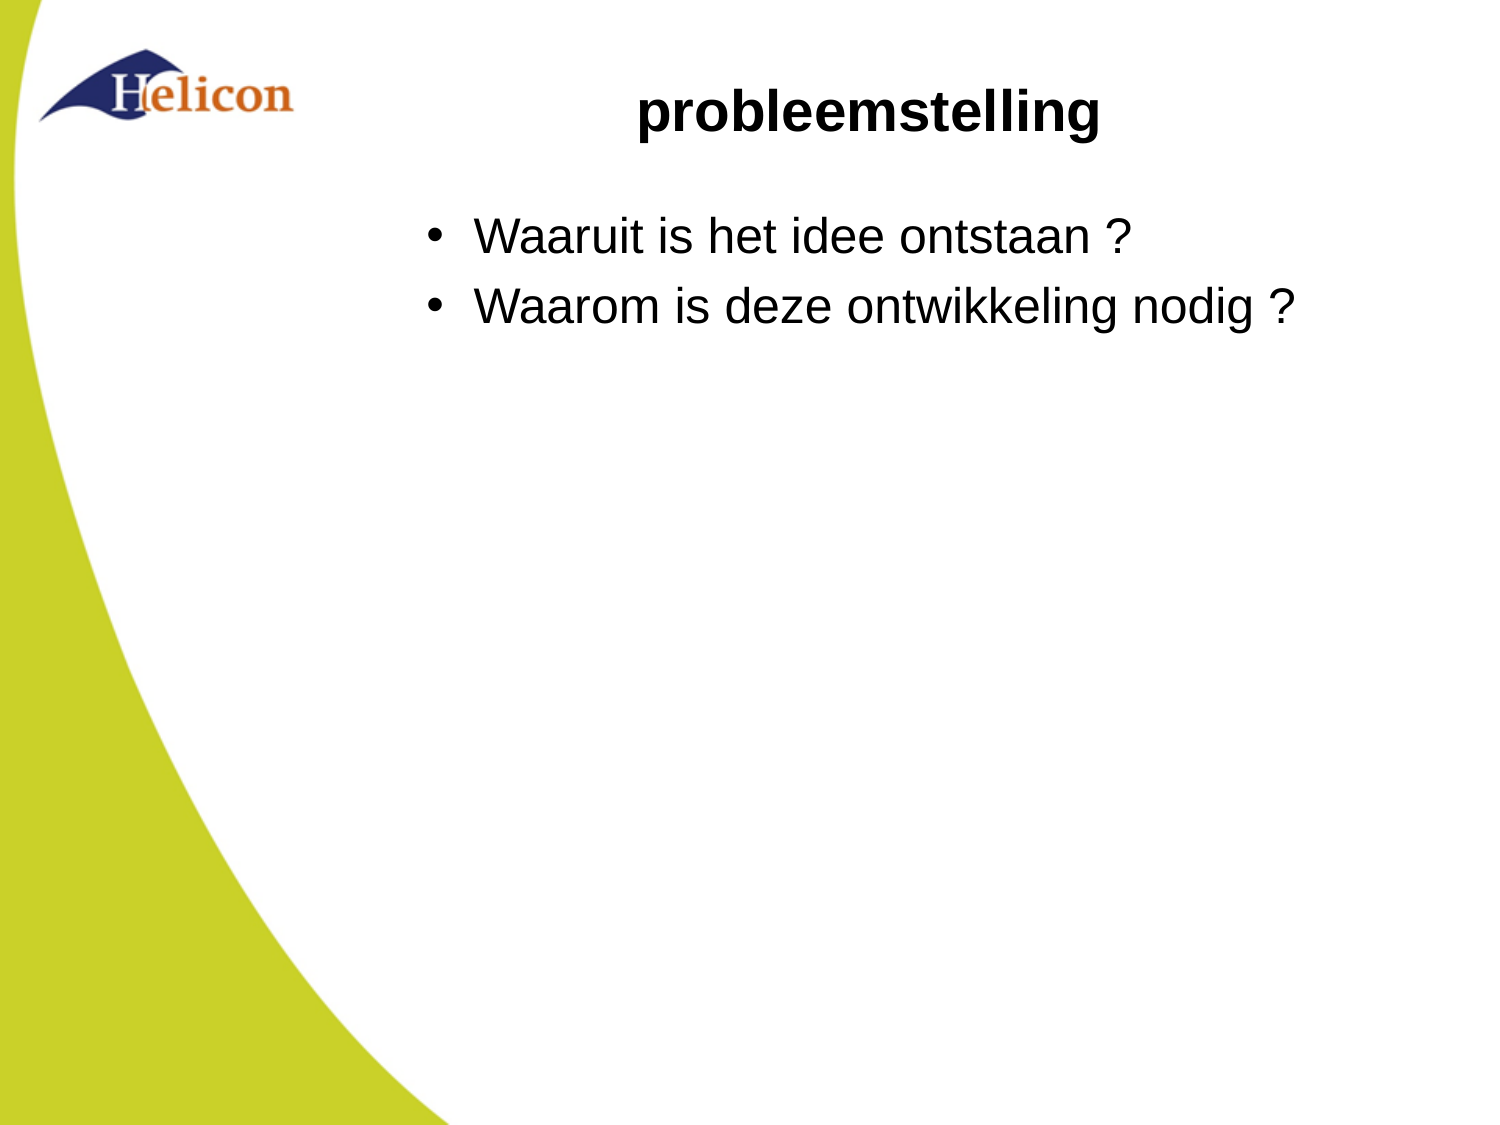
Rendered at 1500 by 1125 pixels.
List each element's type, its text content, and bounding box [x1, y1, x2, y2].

list Waaruit is het idee ontstaan ? Waarom is deze ontwikkeling nodig ? [336, 196, 1425, 1005]
picture [0, 0, 1500, 1125]
title probleemstelling [324, 54, 1415, 161]
